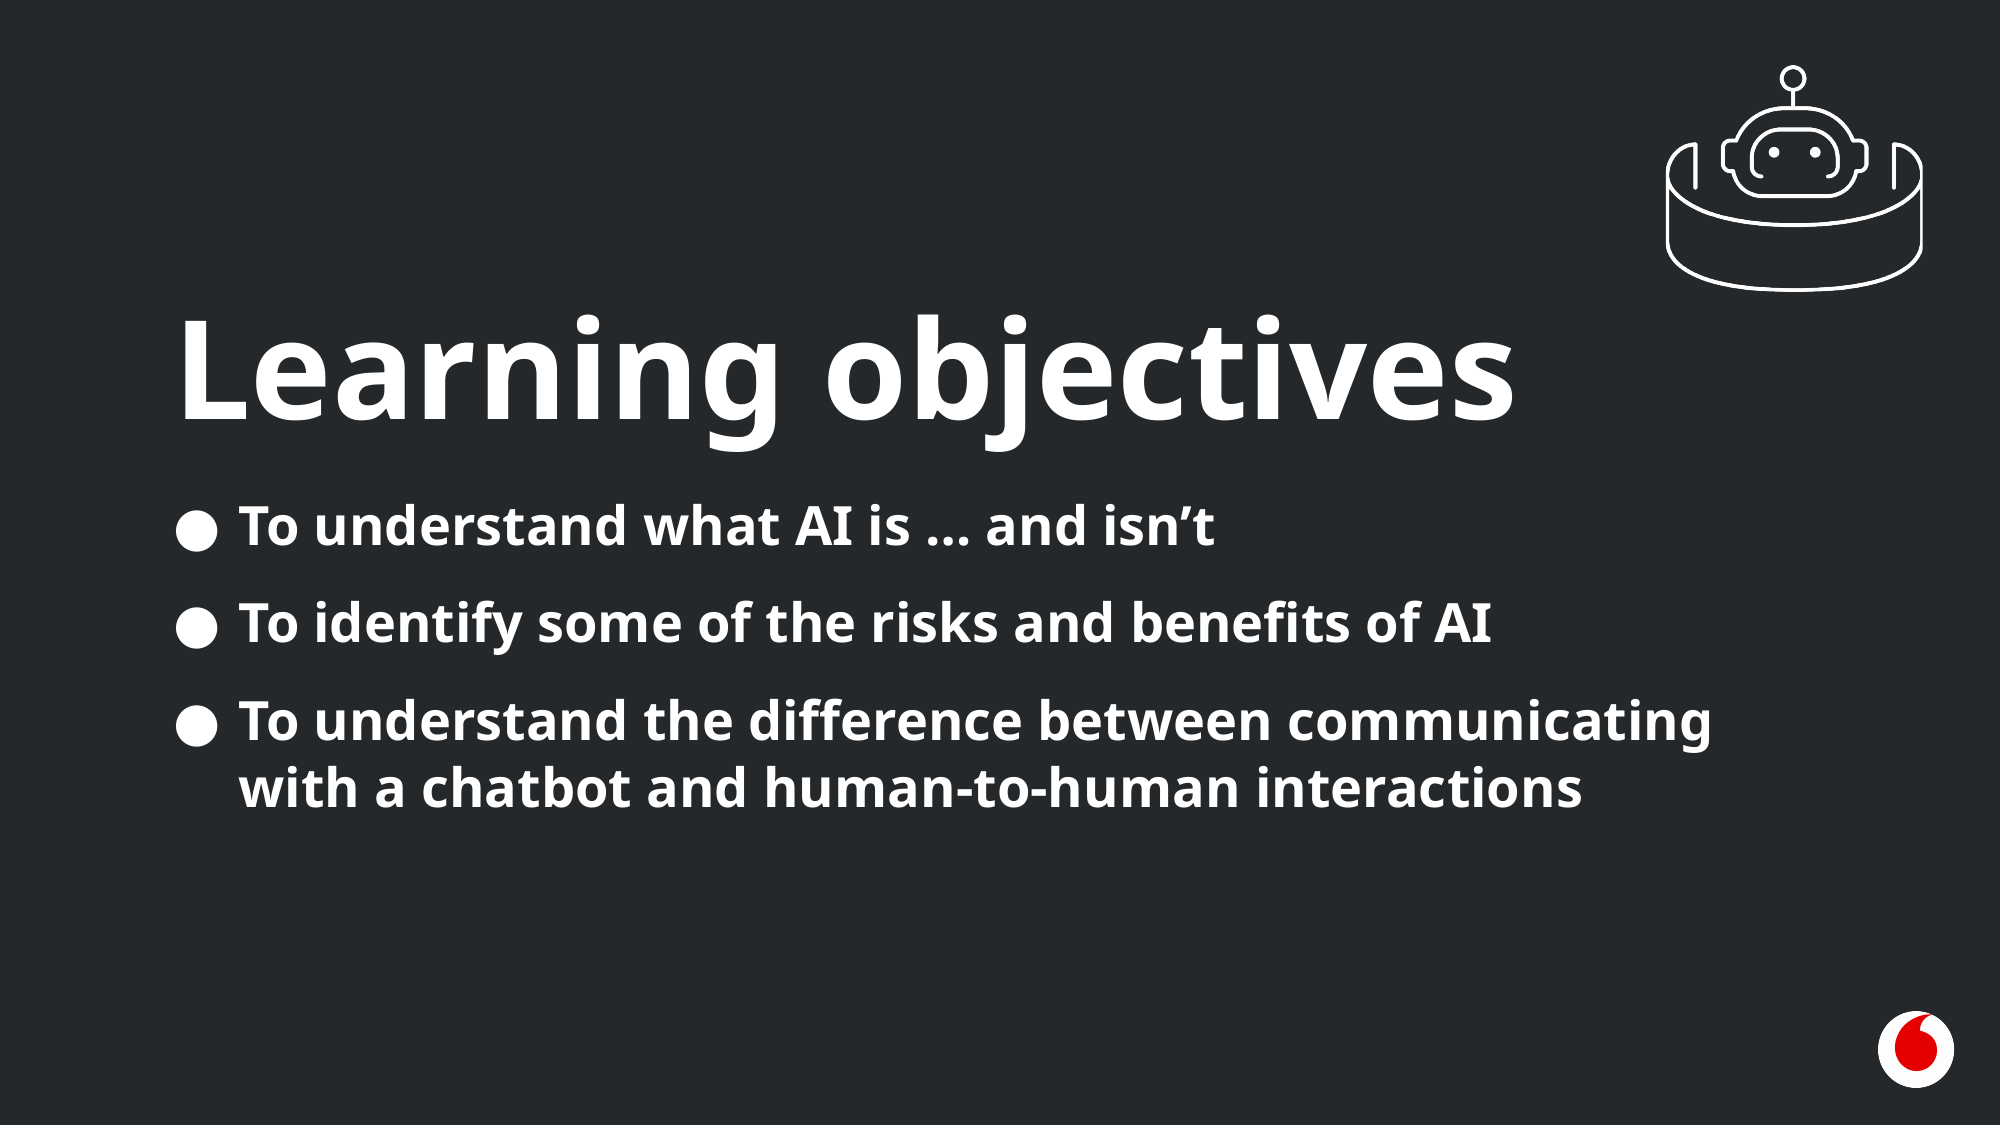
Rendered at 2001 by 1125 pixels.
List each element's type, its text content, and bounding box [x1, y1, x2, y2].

text_box Learning objectives ● To understand what AI is … and isn’t ● To identify some of the risks and benefits of AI ● To understand the difference between communicating with a chatbot and human-to-human interactions [173, 322, 1806, 925]
picture [1665, 64, 1924, 292]
picture [1874, 1007, 1963, 1092]
